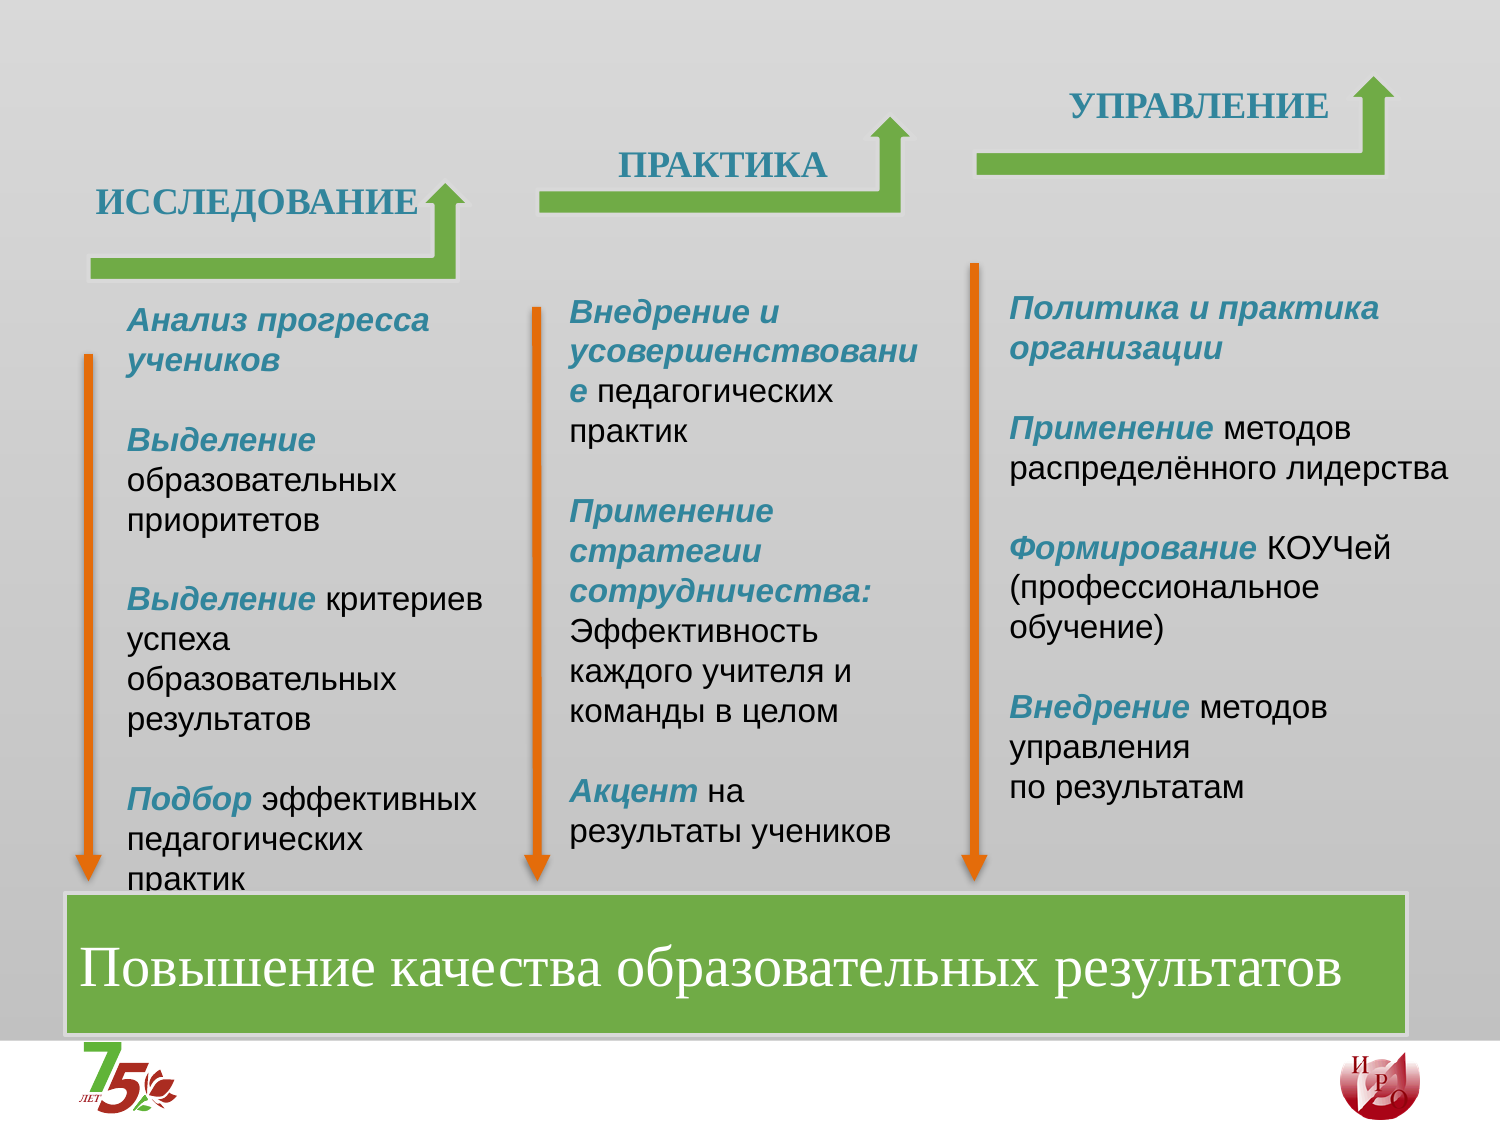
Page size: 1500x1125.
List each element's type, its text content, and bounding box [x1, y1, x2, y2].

text_box [86, 178, 473, 284]
text_box [535, 111, 918, 217]
picture [1340, 1040, 1420, 1120]
text_box [972, 70, 1402, 180]
text_box Повышение качества образовательных результатов [63, 891, 1409, 1037]
text_box Политика и практика организации Применение методов распределённого лидерства Формирование КОУЧей (профессиональное обучение) Внедрение методов управления по результатам [994, 278, 1483, 933]
text_box УПРАВЛЕНИЕ [1025, 73, 1373, 134]
text_box ПРАКТИКА [573, 132, 873, 192]
text_box ИССЛЕДОВАНИЕ [80, 169, 447, 230]
text_box Анализ прогресса учеников Выделение образовательных приоритетов Выделение критериев успеха образовательных результатов Подбор эффективных педагогических практик [112, 290, 502, 891]
text_box Внедрение и усовершенствование педагогических практик Применение стратегии сотрудничества: Эффективность каждого учителя и команды в целом Акцент на результаты учеников [554, 282, 939, 857]
